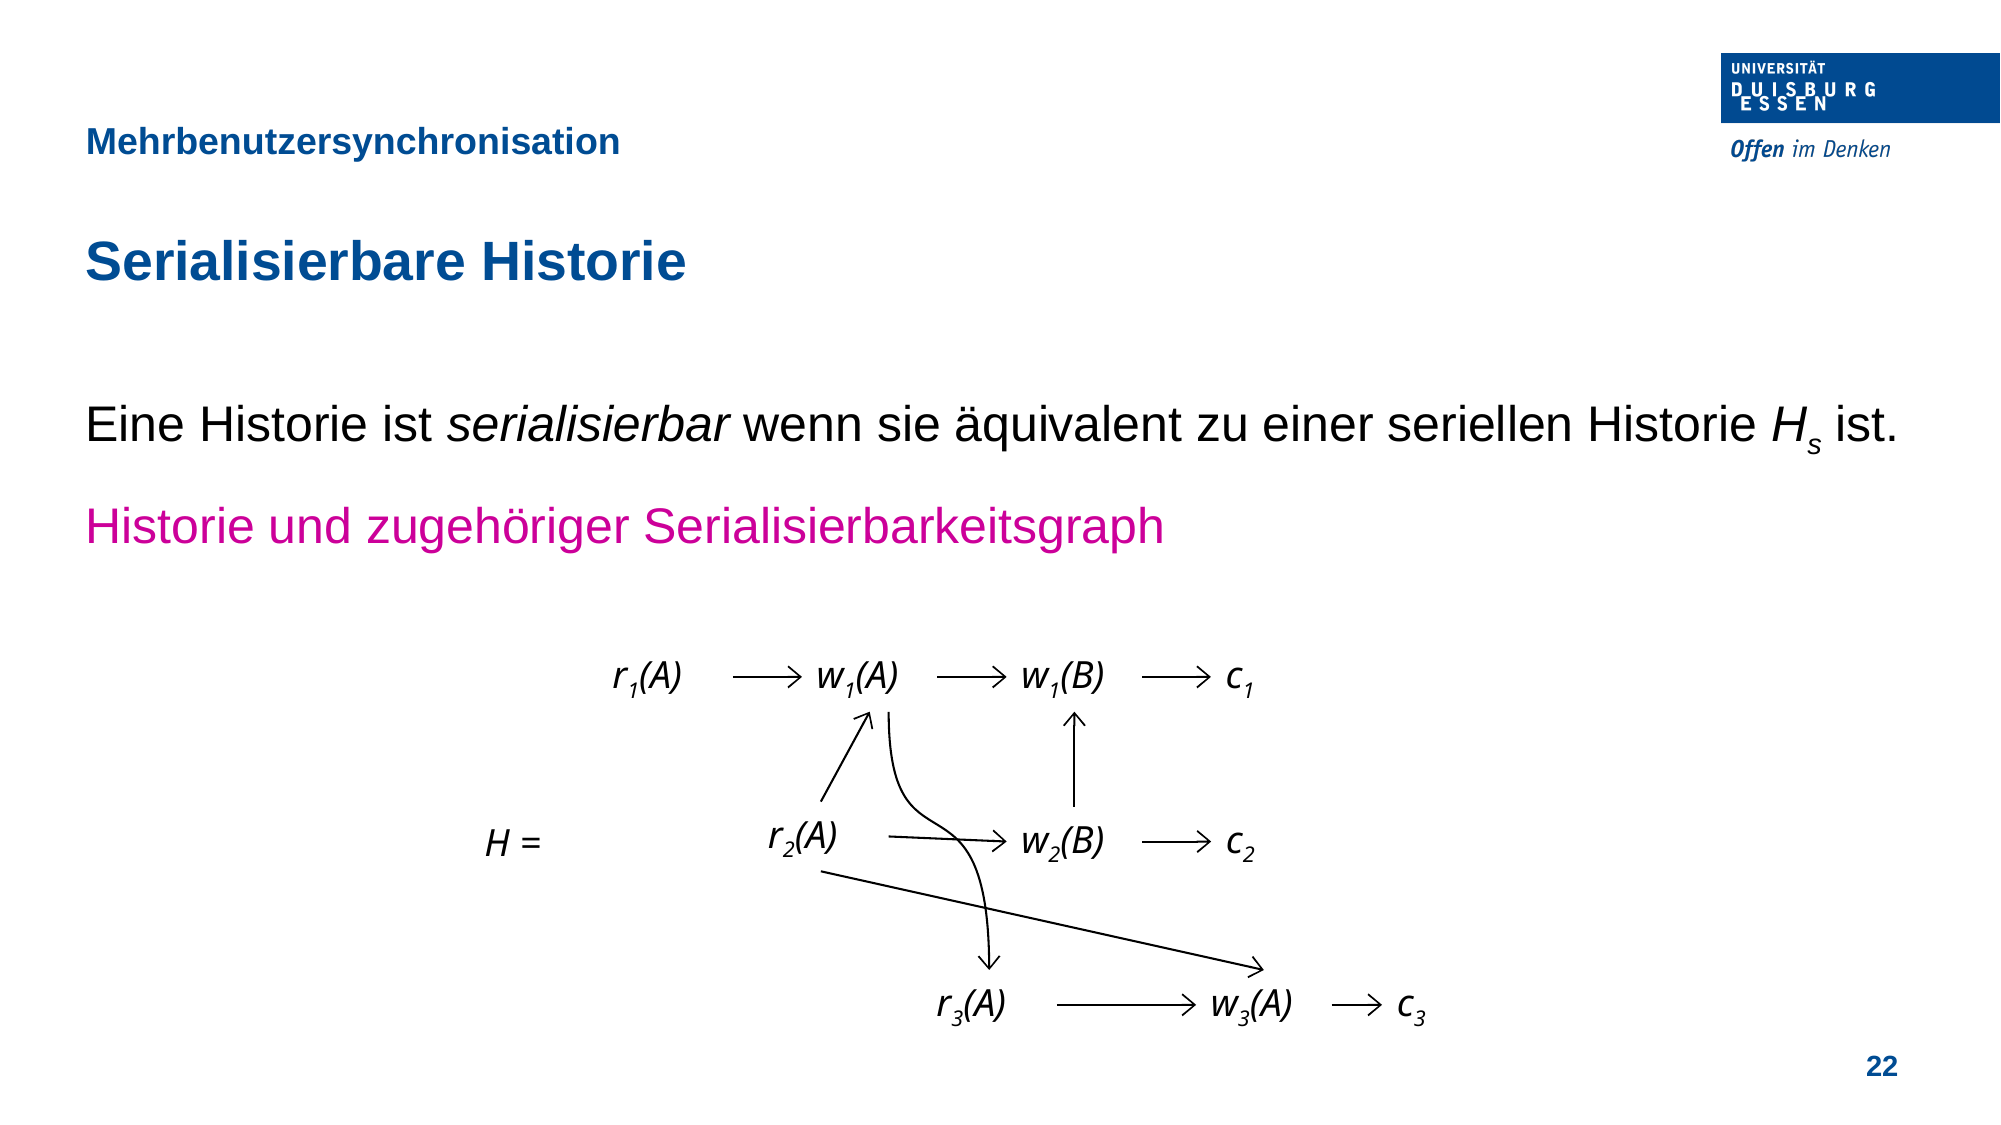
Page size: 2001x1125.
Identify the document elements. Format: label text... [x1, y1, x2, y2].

text_box r3(A) [921, 970, 1057, 1040]
list Eine Historie ist serialisierbar wenn sie äquivalent zu einer seriellen Historie Hs ist. Historie und zugehöriger Serialisierbarkeitsgraph [85, 385, 1944, 1003]
text_box w1(A) [801, 642, 938, 712]
picture [1721, 53, 2000, 162]
slide_number 22 [1677, 1039, 1914, 1081]
text_box c3 [1382, 969, 1483, 1040]
text_box H = [469, 806, 606, 877]
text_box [809, 790, 1068, 892]
text_box c1 [1210, 642, 1347, 712]
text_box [820, 711, 870, 802]
text_box w3(A) [1196, 969, 1332, 1040]
text_box w1(B) [1006, 642, 1143, 712]
list Serialisierbare Historie [85, 225, 1696, 301]
text_box r2(A) [753, 801, 809, 872]
list Mehrbenutzersynchronisation [85, 121, 1696, 163]
text_box c2 [1211, 806, 1347, 877]
text_box w2(B) [1068, 806, 1143, 871]
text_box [820, 871, 1264, 970]
text_box r1(A) [597, 642, 733, 712]
